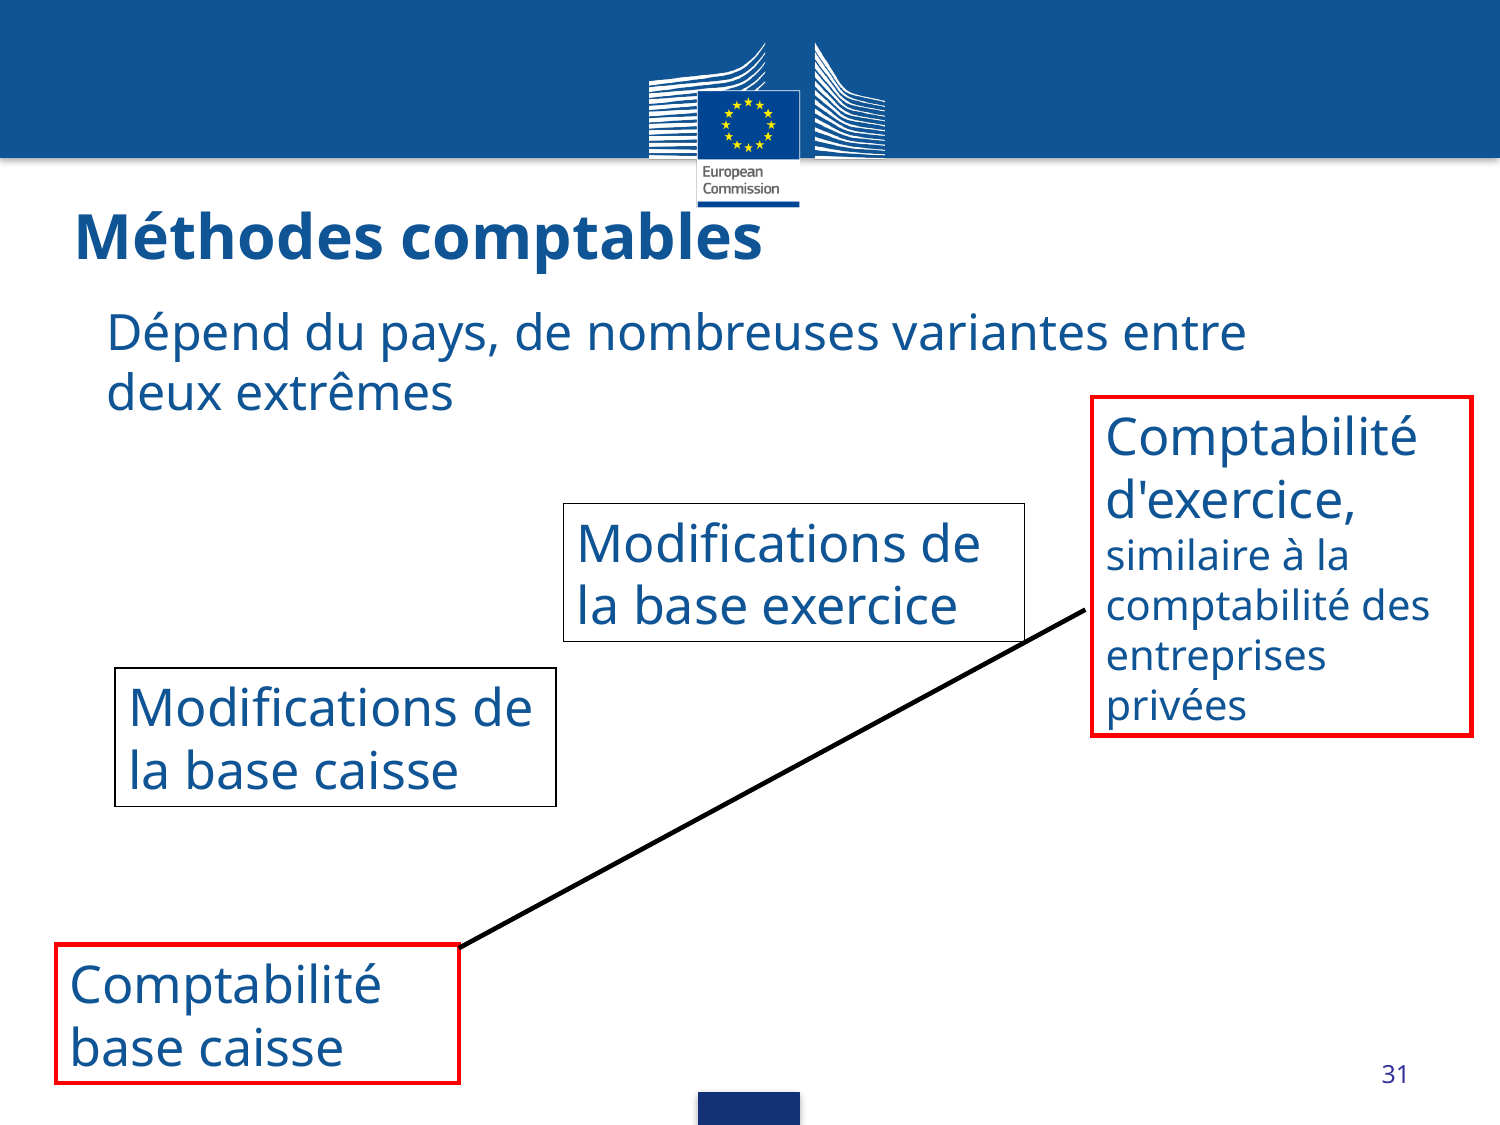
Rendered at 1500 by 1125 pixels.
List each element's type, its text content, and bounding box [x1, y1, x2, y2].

picture [649, 42, 885, 140]
text_box Modifications de la base caisse [114, 667, 556, 807]
list Dépend du pays, de nombreuses variantes entre deux extrêmes [34, 292, 1391, 1036]
text_box 31 [1234, 1024, 1425, 1100]
text_box Comptabilité base caisse [55, 944, 459, 1084]
title Méthodes comptables [0, 140, 1278, 329]
text_box Modifications de la base exercice [563, 503, 1025, 642]
text_box Comptabilité d'exercice, similaire à la comptabilité des entreprises privées [1092, 397, 1472, 736]
